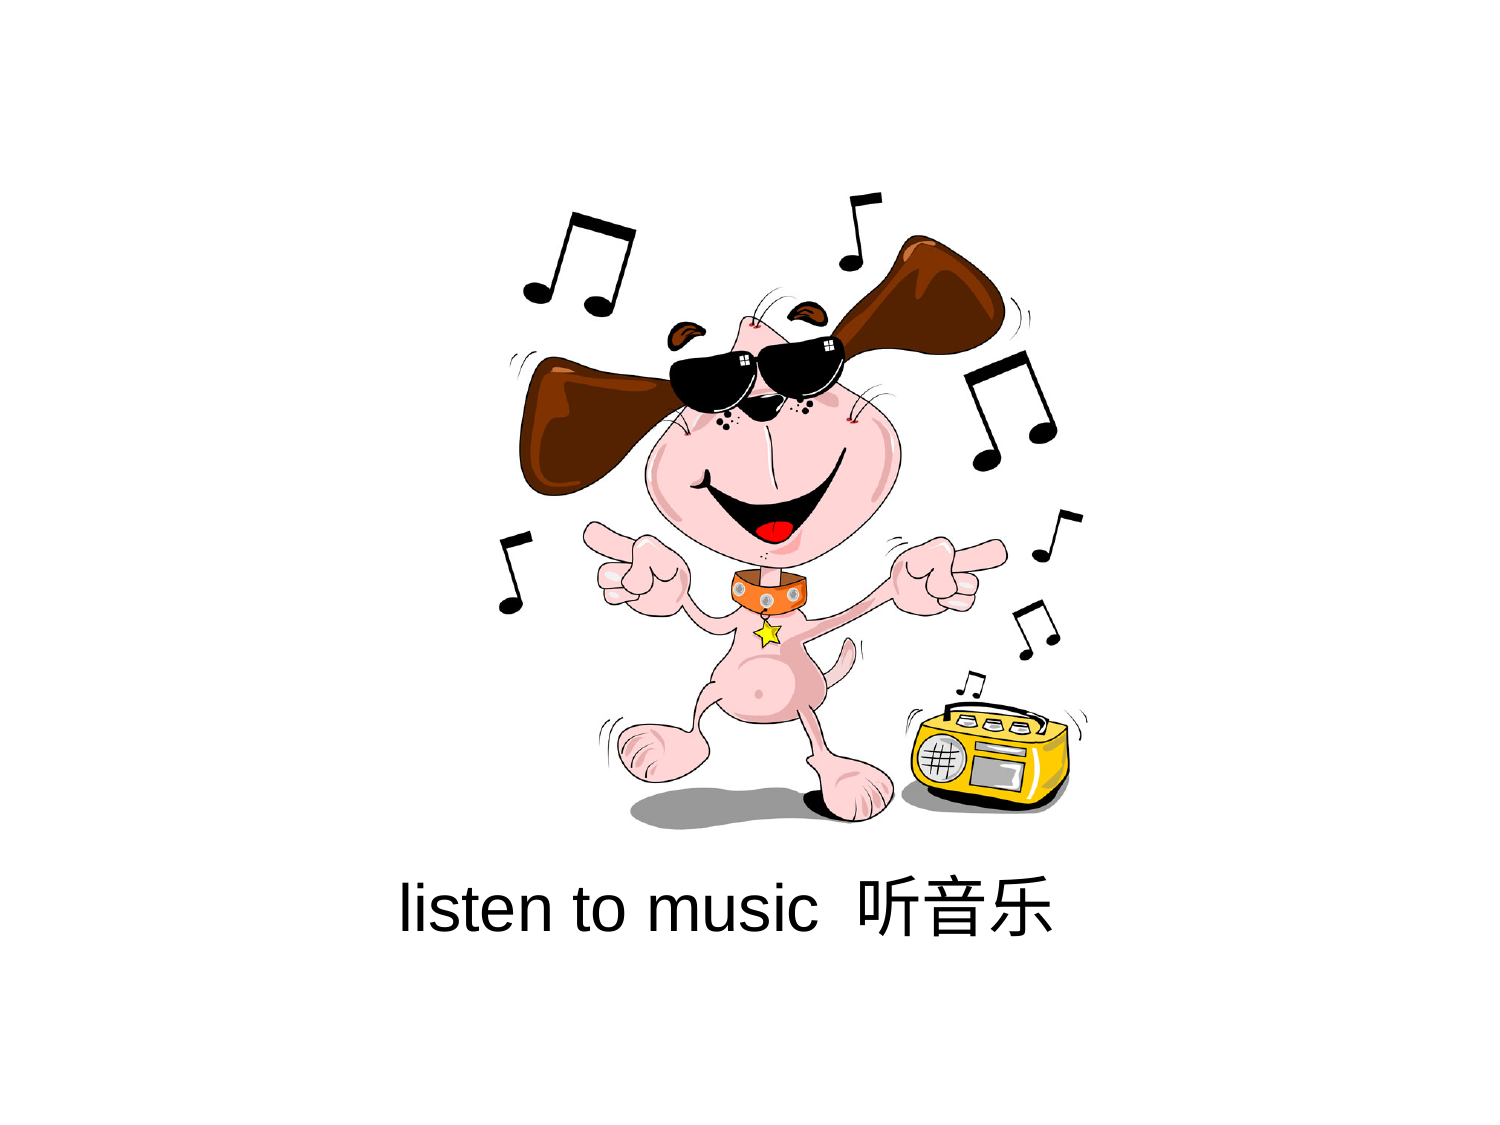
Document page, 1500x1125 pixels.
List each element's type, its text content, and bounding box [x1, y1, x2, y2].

text_box listen to music 听音乐 [383, 857, 1123, 953]
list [418, 148, 1162, 892]
